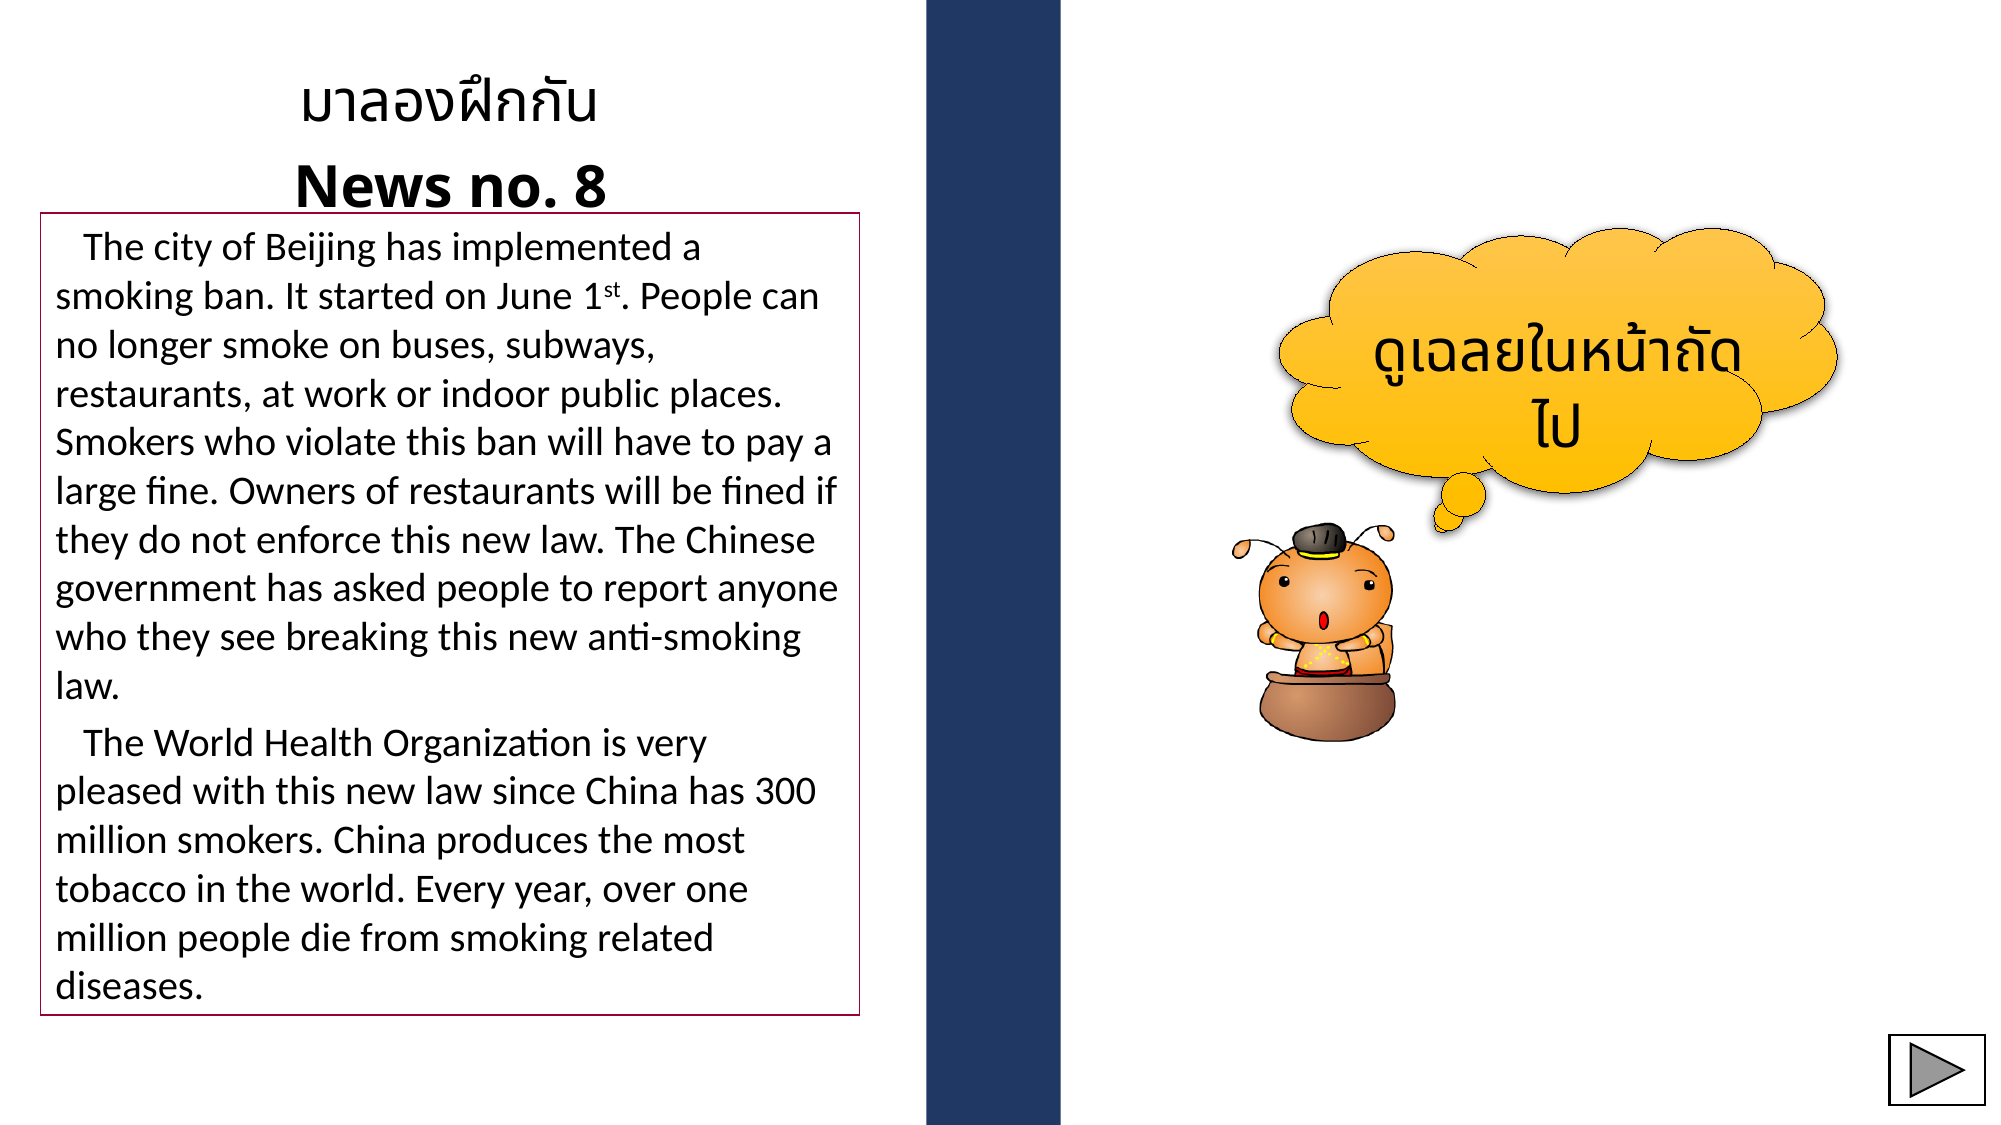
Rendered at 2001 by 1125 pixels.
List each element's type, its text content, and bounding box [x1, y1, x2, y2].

text_box [925, 0, 1062, 1125]
text_box [1387, 467, 1638, 531]
text_box [1279, 228, 1838, 446]
picture [1200, 492, 1450, 766]
table_header มาลองฝึกกัน News no. 8 [239, 62, 662, 212]
text_box [1888, 1034, 1986, 1106]
text_box The city of Beijing has implemented a smoking ban. It started on June 1st. People can no longer smoke on buses, subways, restaurants, at work or indoor public places. Smokers who violate this ban will have to pay a large fine. Owners of restaurants will be fined if they do not enforce this new law. The Chinese government has asked people to report anyone who they see breaking this new anti-smoking law. The World Health Organization is very pleased with this new law since China has 300 million smokers. China produces the most tobacco in the world. Every year, over one million people die from smoking related diseases. [40, 212, 860, 1016]
table_header ดูเฉลยในหน้าถัดไป [1347, 312, 1770, 467]
